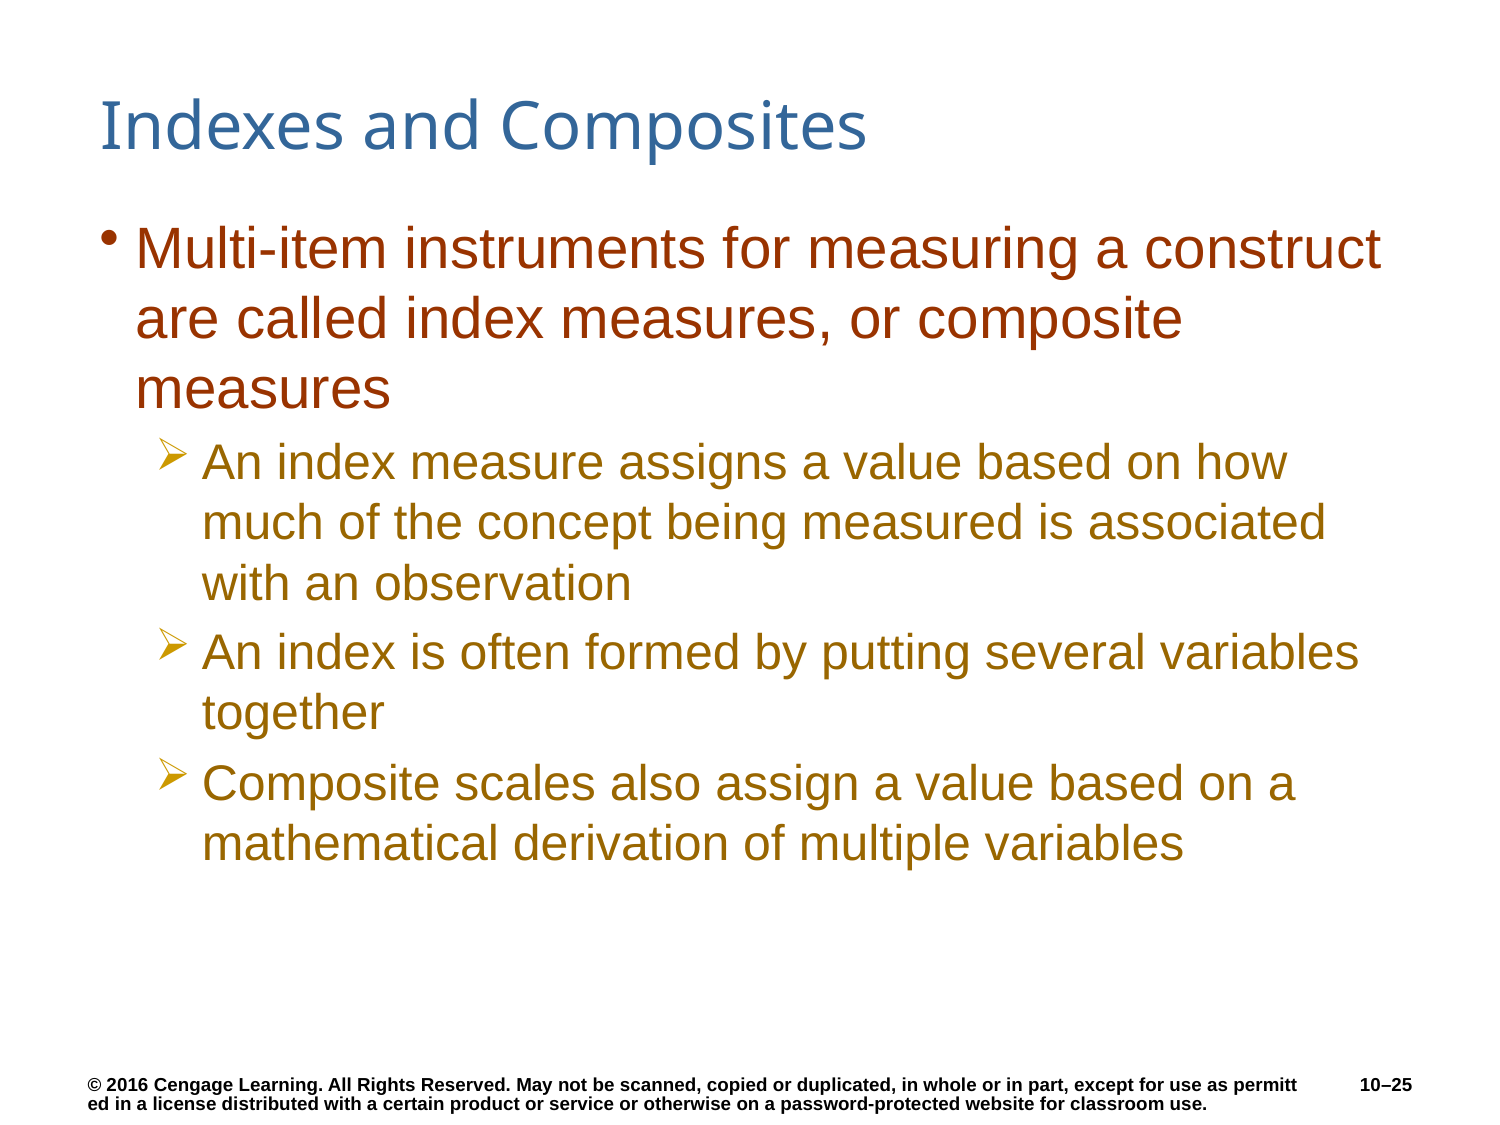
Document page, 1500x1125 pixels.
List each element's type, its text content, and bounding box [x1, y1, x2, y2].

footer © 2016 Cengage Learning. All Rights Reserved. May not be scanned, copied or duplicated, in whole or in part, except for use as permitted in a license distributed with a certain product or service or otherwise on a password-protected website for classroom use. [87, 1057, 1050, 1103]
title Indexes and Composites [85, 75, 1411, 171]
slide_number 10–25 [1050, 1042, 1413, 1103]
list Multi-item instruments for measuring a construct are called index measures, or composite measures An index measure assigns a value based on how much of the concept being measured is associated with an observation An index is often formed by putting several variables together Composite scales also assign a value based on a mathematical derivation of multiple variables [84, 202, 1414, 1013]
